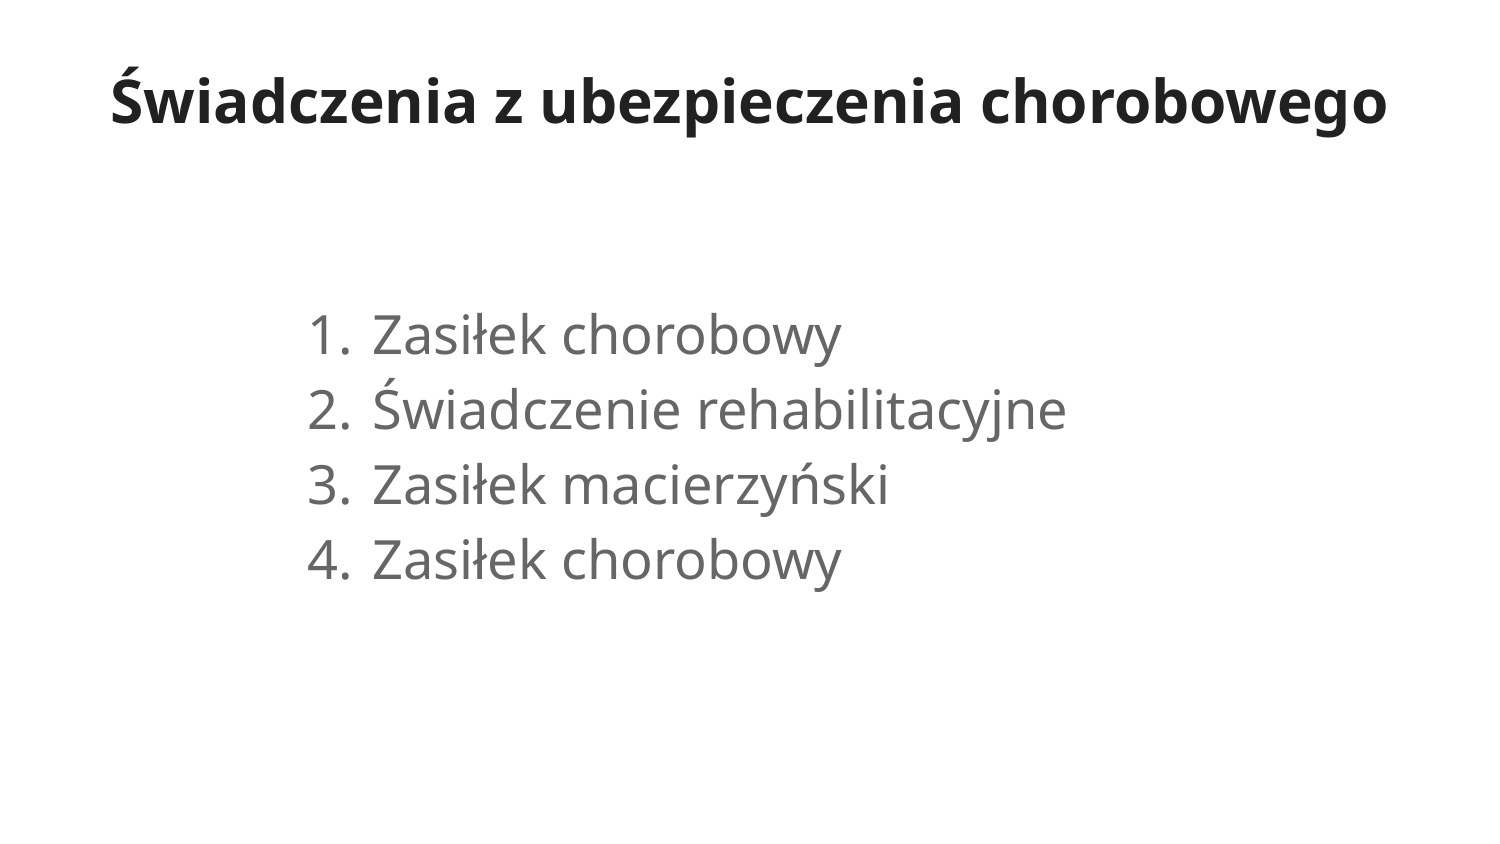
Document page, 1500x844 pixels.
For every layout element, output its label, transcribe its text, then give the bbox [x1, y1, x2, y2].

list Zasiłek chorobowy Świadczenie rehabilitacyjne Zasiłek macierzyński Zasiłek chorobowy [282, 276, 1449, 758]
title Świadczenia z ubezpieczenia chorobowego [51, 48, 1449, 180]
